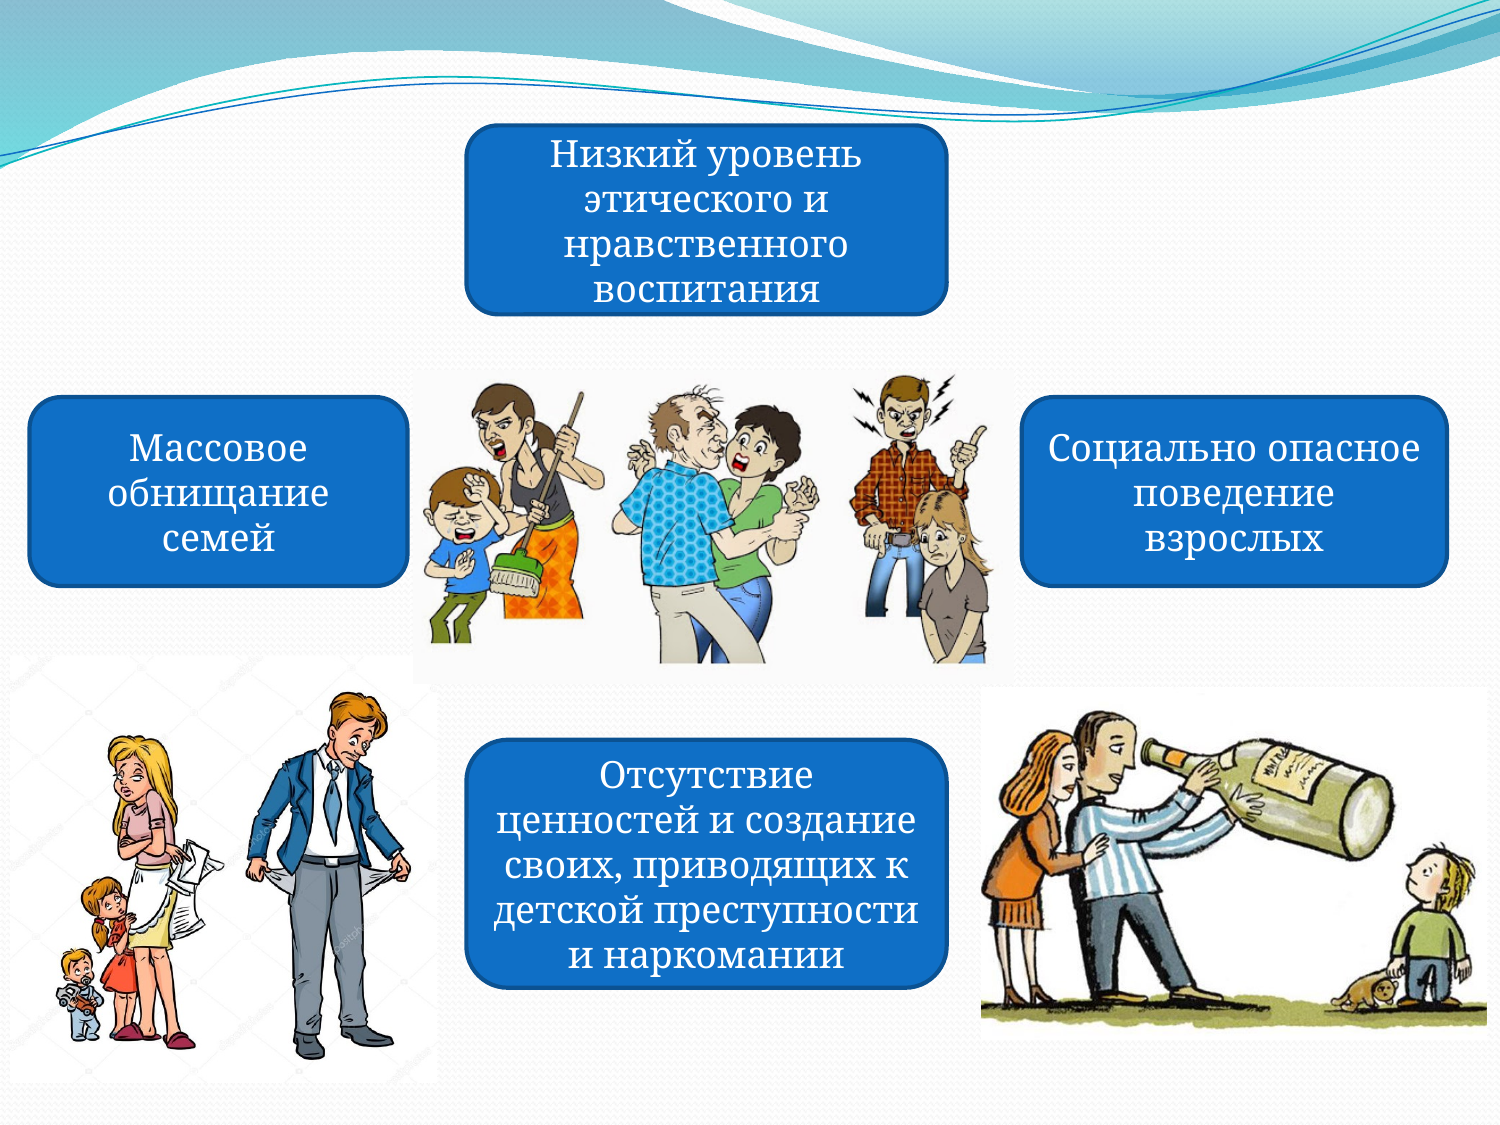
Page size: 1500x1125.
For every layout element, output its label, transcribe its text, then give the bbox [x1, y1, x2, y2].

text_box Низкий уровень этического и нравственного воспитания [464, 123, 949, 317]
picture [10, 656, 437, 1083]
picture [413, 370, 1015, 684]
text_box Социально опасное поведение взрослых [1021, 394, 1450, 589]
picture [981, 687, 1488, 1041]
text_box Отсутствие ценностей и создание своих, приводящих к детской преступности и наркомании [464, 737, 949, 990]
text_box Массовое обнищание семей [27, 394, 406, 589]
